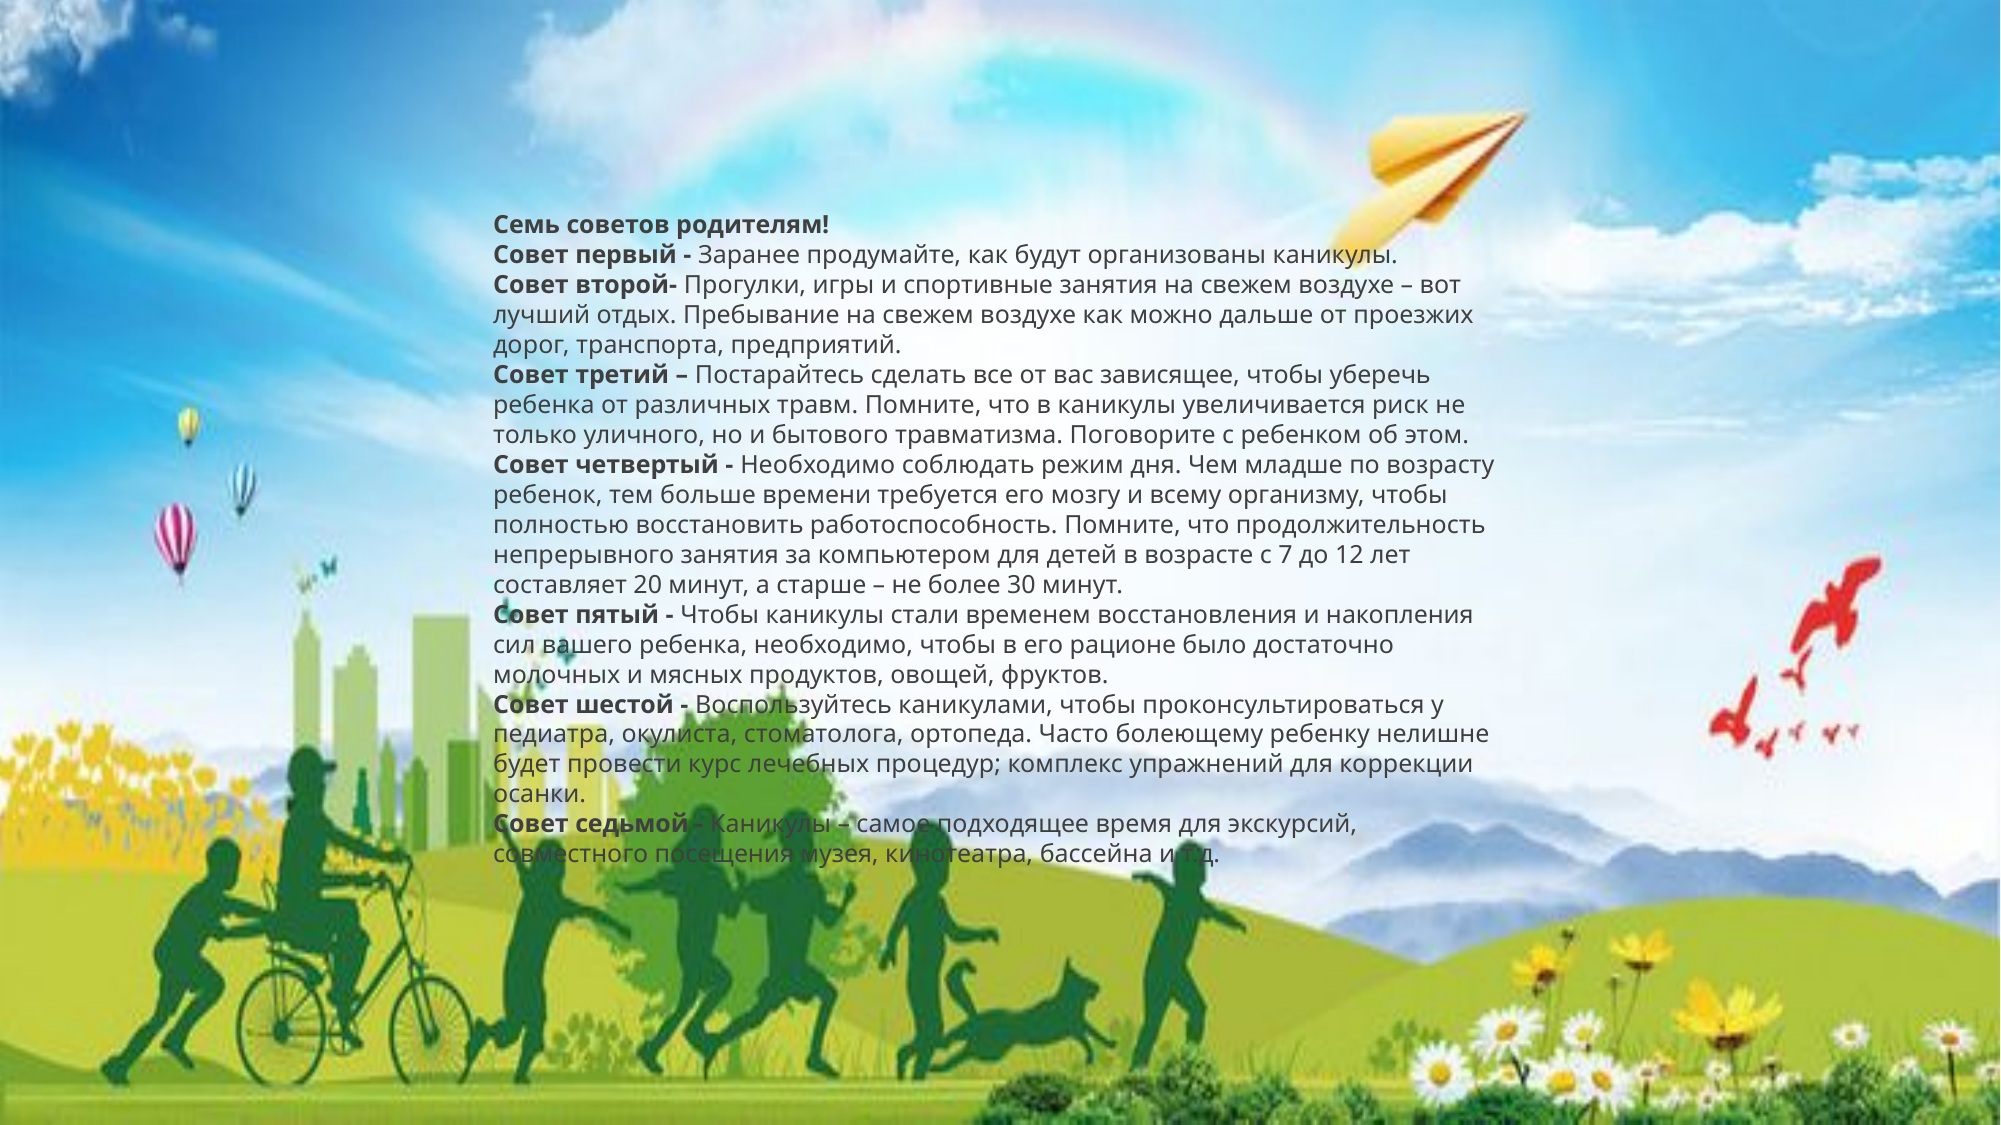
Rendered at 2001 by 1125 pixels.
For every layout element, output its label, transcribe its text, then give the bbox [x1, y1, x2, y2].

picture [0, 0, 2001, 1125]
text_box Семь советов родителям! Совет первый - Заранее продумайте, как будут организованы каникулы. Совет второй- Прогулки, игры и спортивные занятия на свежем воздухе – вот лучший отдых. Пребывание на свежем воздухе как можно дальше от проезжих дорог, транспорта, предприятий. Совет третий – Постарайтесь сделать все от вас зависящее, чтобы уберечь ребенка от различных травм. Помните, что в каникулы увеличивается риск не только уличного, но и бытового травматизма. Поговорите с ребенком об этом. Совет четвертый - Необходимо соблюдать режим дня. Чем младше по возрасту ребенок, тем больше времени требуется его мозгу и всему организму, чтобы полностью восстановить работоспособность. Помните, что продолжительность непрерывного занятия за компьютером для детей в возрасте с 7 до 12 лет составляет 20 минут, а старше – не более 30 минут. Совет пятый - Чтобы каникулы стали временем восстановления и накопления сил вашего ребенка, необходимо, чтобы в его рационе было достаточно молочных и мясных продуктов, овощей, фруктов. Совет шестой - Воспользуйтесь каникулами, чтобы проконсультироваться у педиатра, окулиста, стоматолога, ортопеда. Часто болеющему ребенку нелишне будет провести курс лечебных процедур; комплекс упражнений для коррекции осанки. Совет седьмой - Каникулы – самое подходящее время для экскурсий, совместного посещения музея, кинотеатра, бассейна и т.д. [478, 201, 1518, 876]
